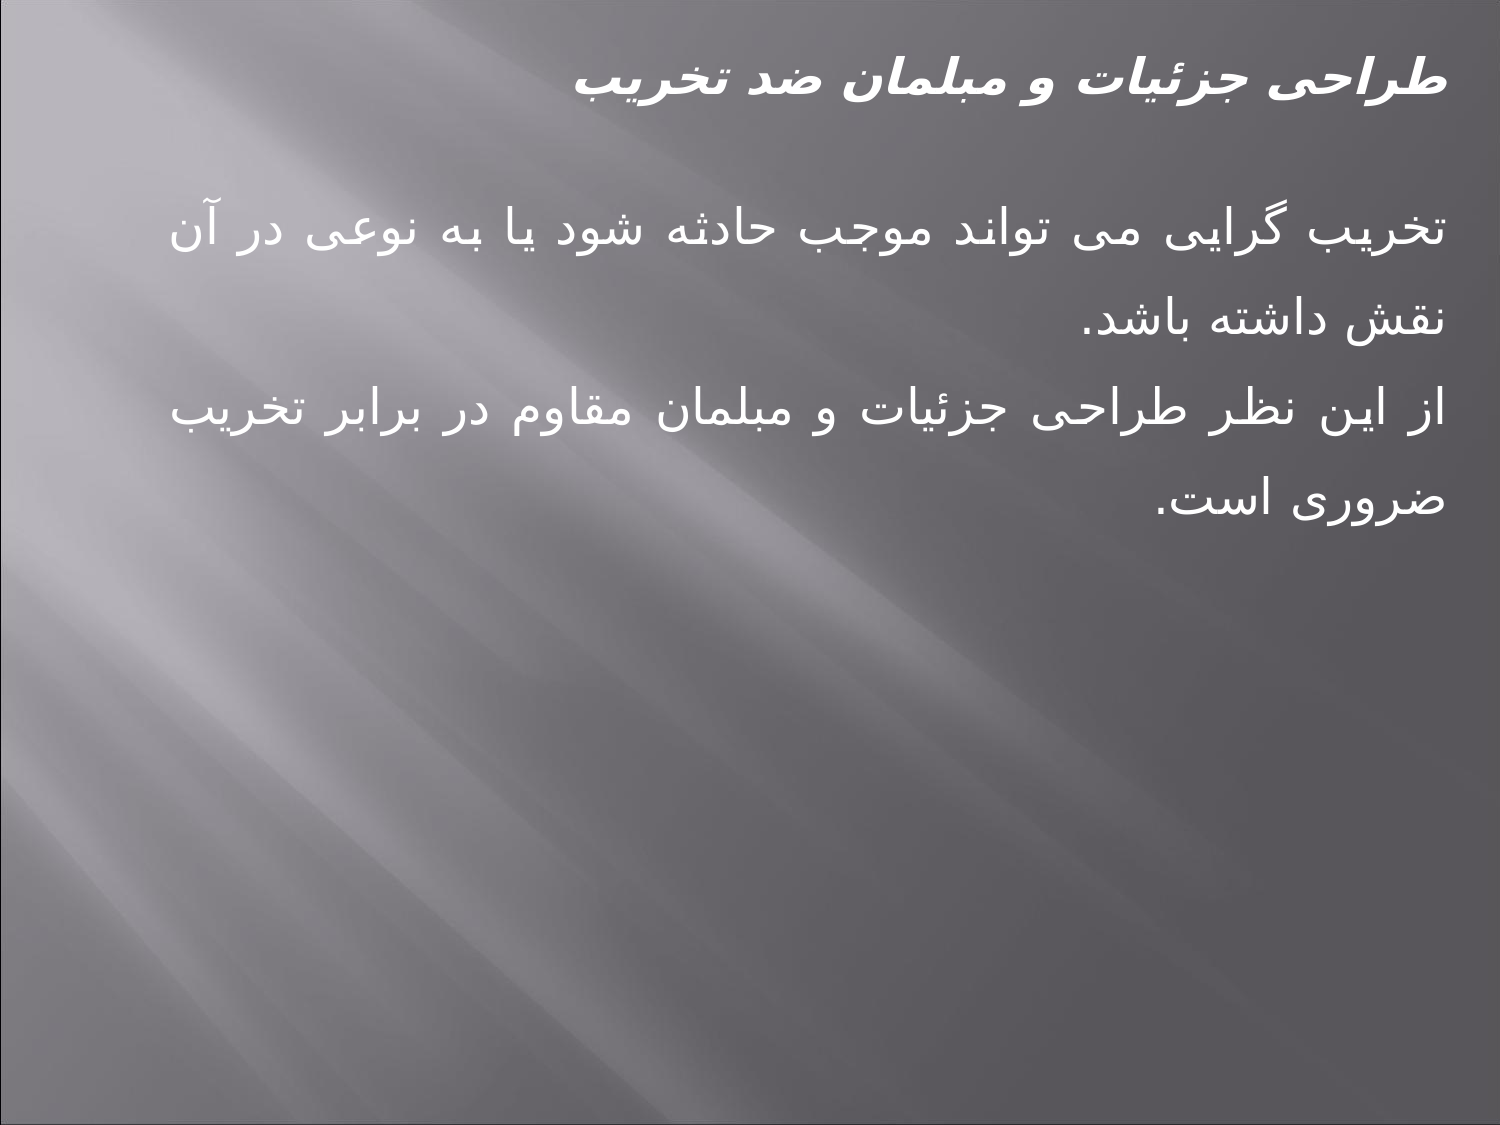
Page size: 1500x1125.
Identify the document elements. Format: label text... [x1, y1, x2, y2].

text_box طراحی جزئیات و مبلمان ضد تخریب تخریب گرایی می تواند موجب حادثه شود یا به نوعی در آن نقش داشته باشد. از این نظر طراحی جزئیات و مبلمان مقاوم در برابر تخریب ضروری است. [150, 37, 1463, 593]
picture [0, 0, 1500, 1125]
